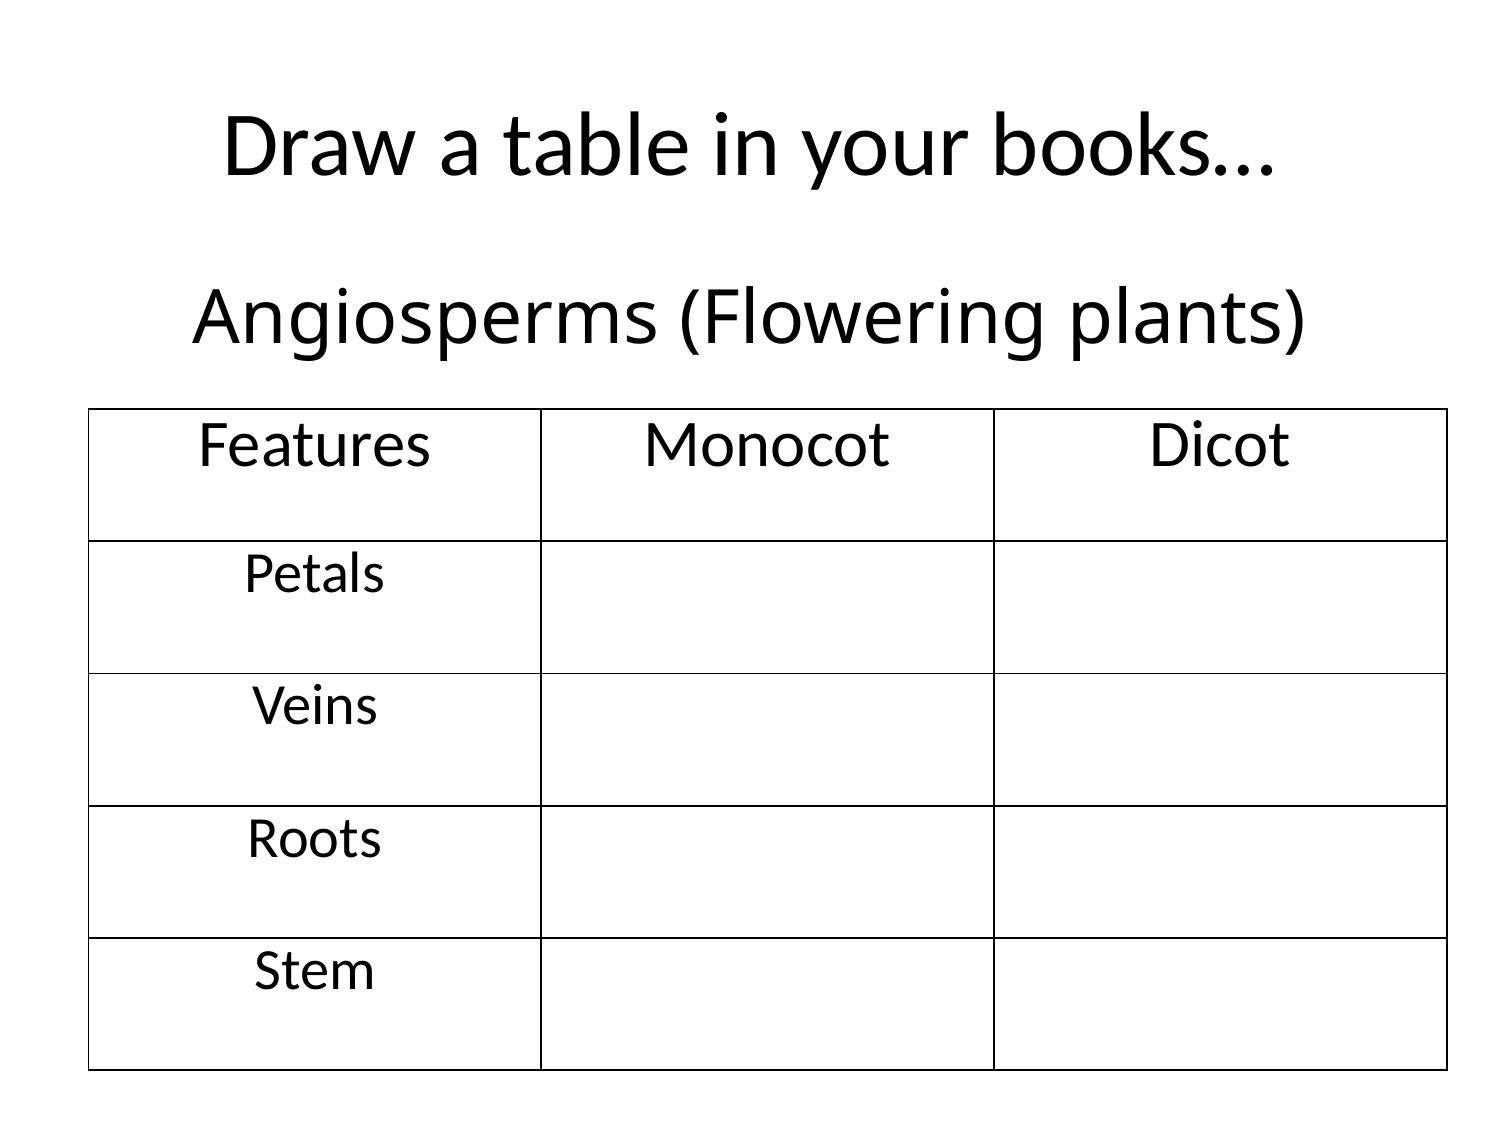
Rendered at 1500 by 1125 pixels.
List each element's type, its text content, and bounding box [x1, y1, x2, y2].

table_header Monocot [542, 410, 993, 540]
table_header Dicot [995, 410, 1446, 540]
table_header Features [89, 410, 540, 540]
table_cell [995, 939, 1446, 1069]
table_cell Veins [89, 674, 540, 805]
table_cell [995, 674, 1446, 805]
table_cell Stem [89, 939, 540, 1069]
table_cell Petals [89, 542, 540, 673]
table_cell [542, 939, 993, 1069]
table_cell Roots [89, 807, 540, 937]
text_box Angiosperms (Flowering plants) [147, 261, 1353, 366]
table_cell [995, 542, 1446, 673]
table_cell [995, 807, 1446, 937]
table_cell [542, 674, 993, 805]
table_cell [542, 542, 993, 673]
title Draw a table in your books… [75, 45, 1425, 233]
table_cell [542, 807, 993, 937]
